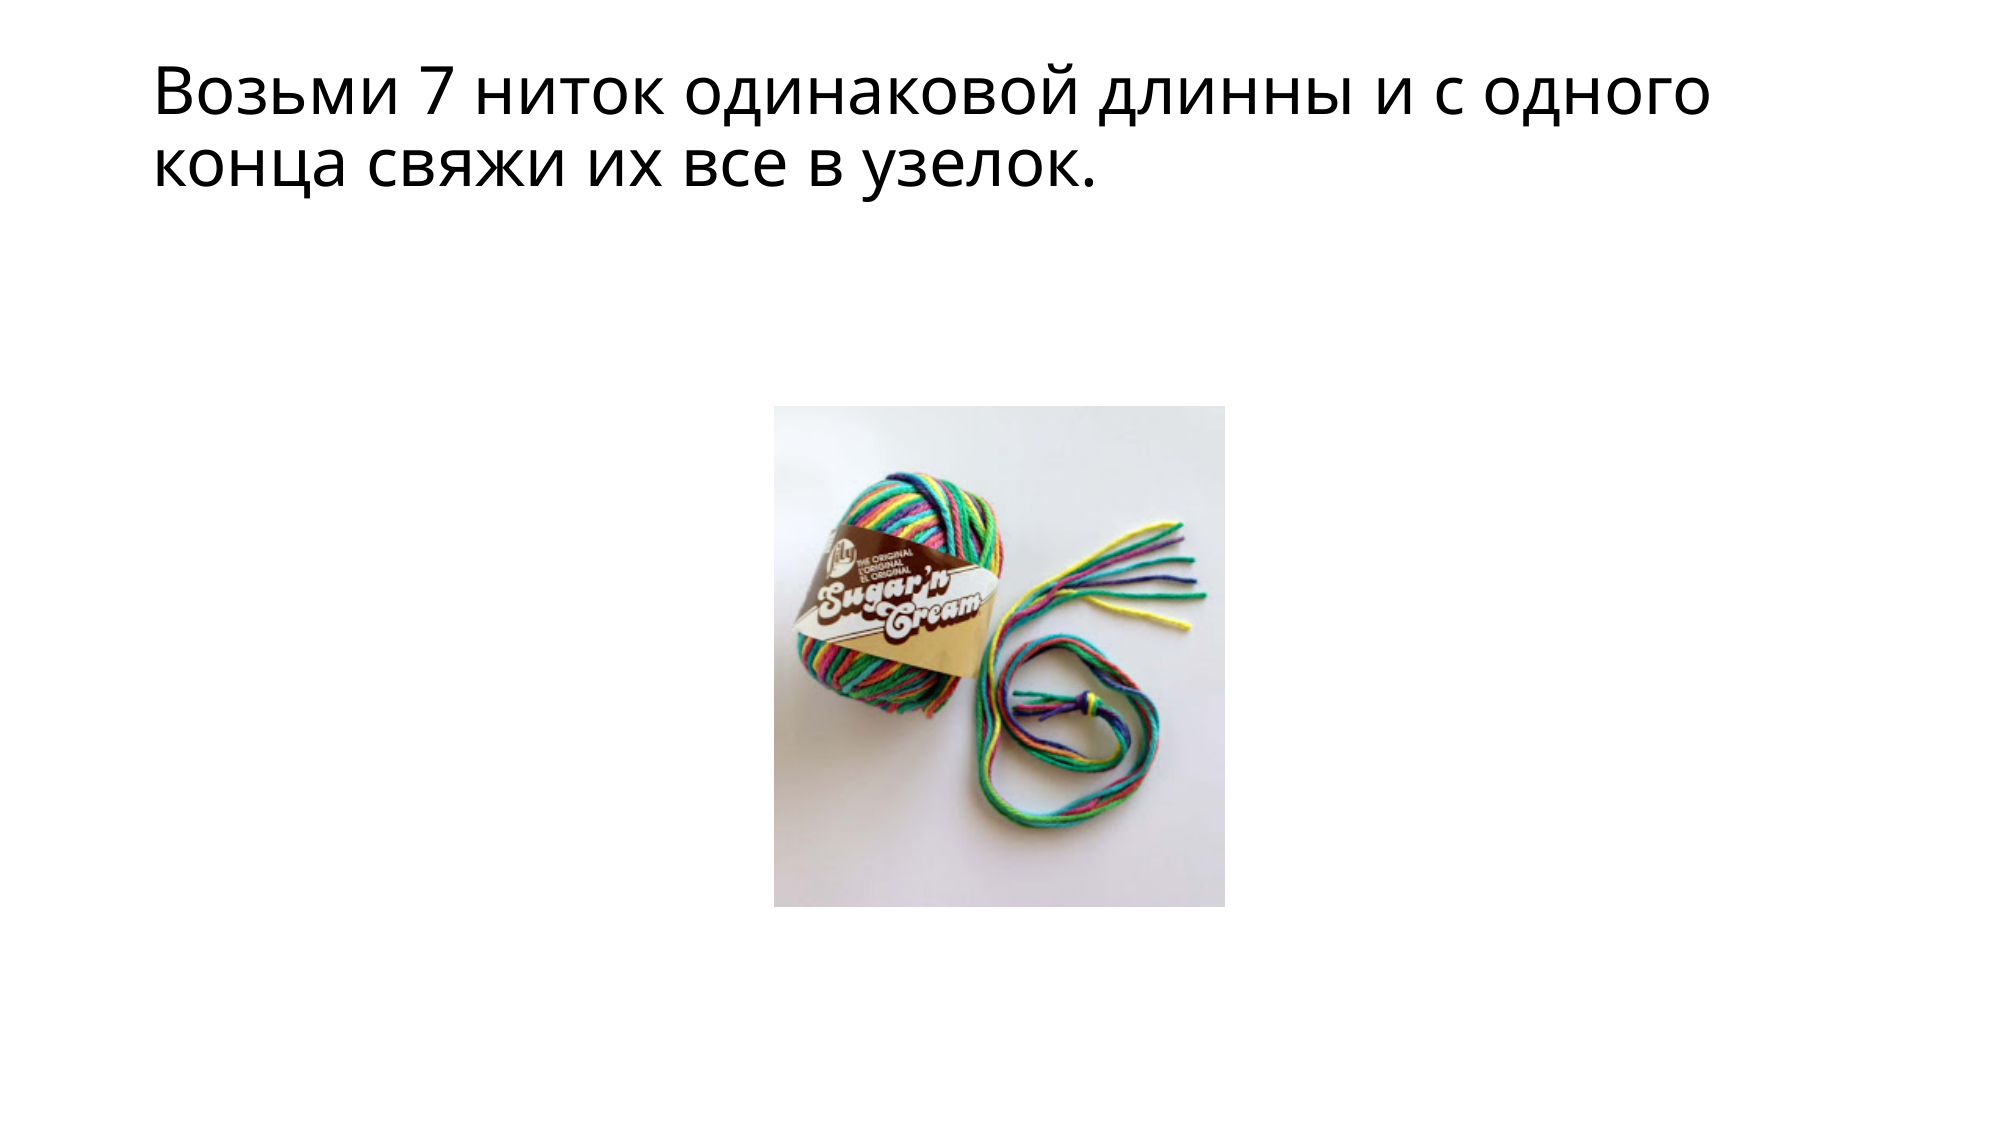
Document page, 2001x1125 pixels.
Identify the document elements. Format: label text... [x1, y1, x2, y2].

title Возьми 7 ниток одинаковой длинны и с одного конца свяжи их все в узелок. [137, 59, 1863, 278]
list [774, 406, 1225, 907]
